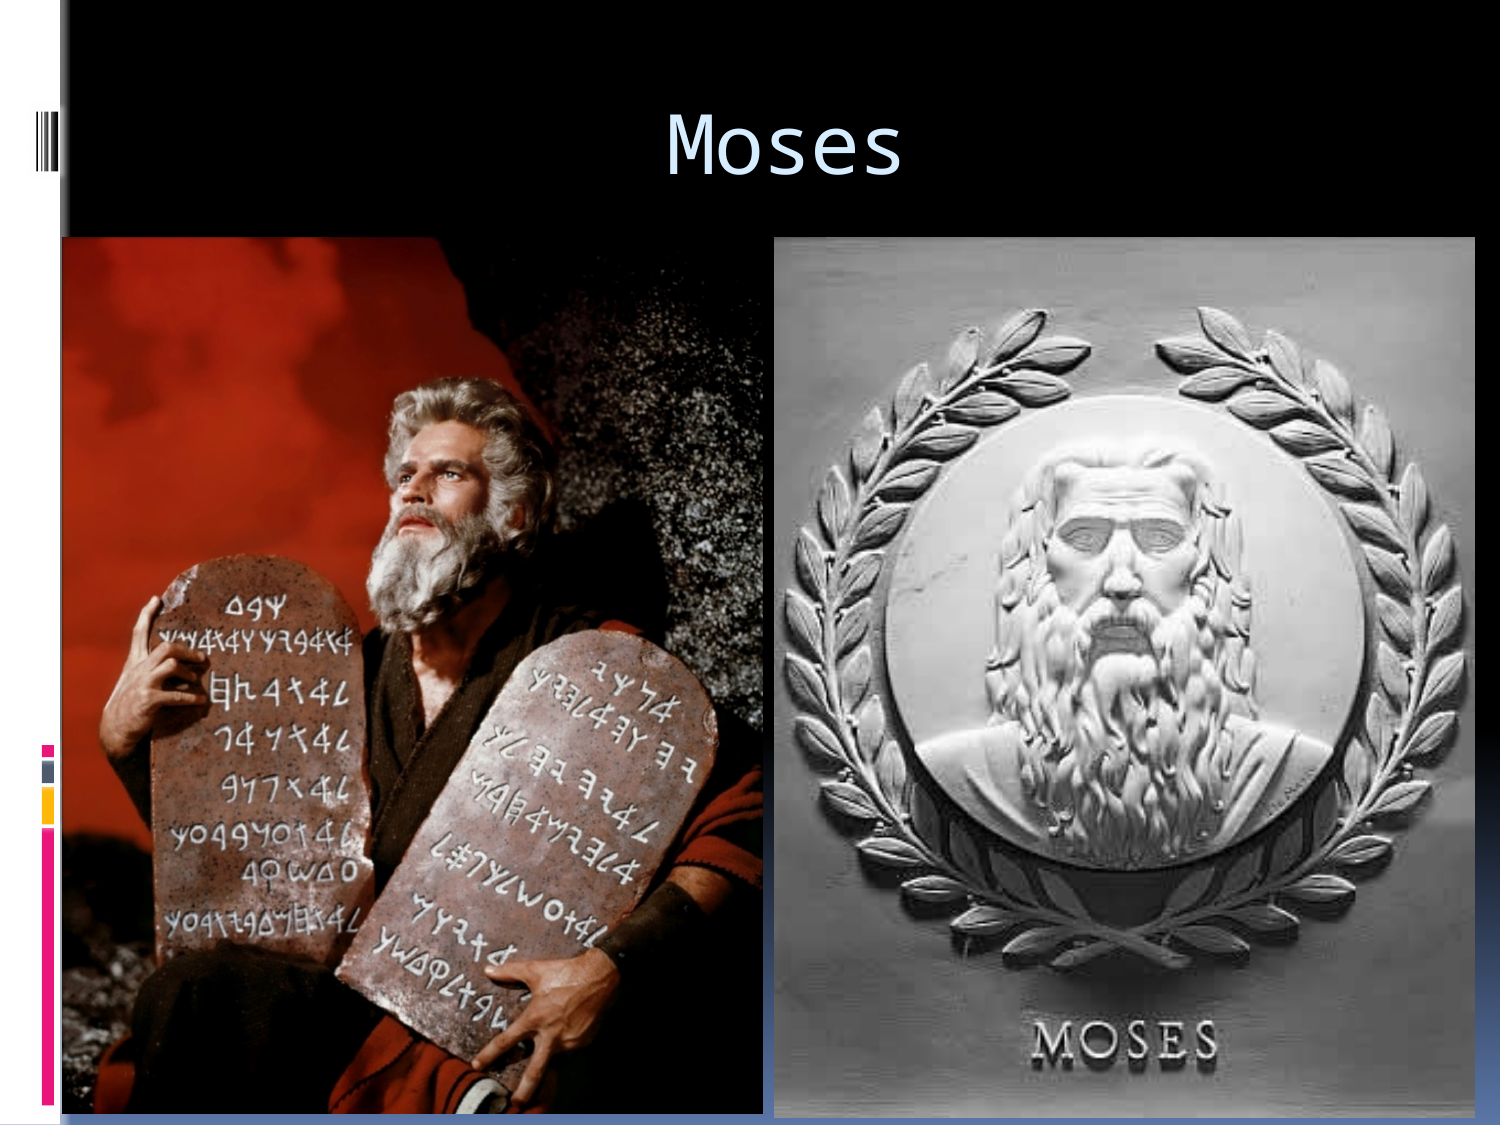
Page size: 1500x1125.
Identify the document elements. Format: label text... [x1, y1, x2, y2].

picture [774, 236, 1476, 1119]
title Moses [150, 83, 1425, 230]
picture [62, 236, 763, 1115]
